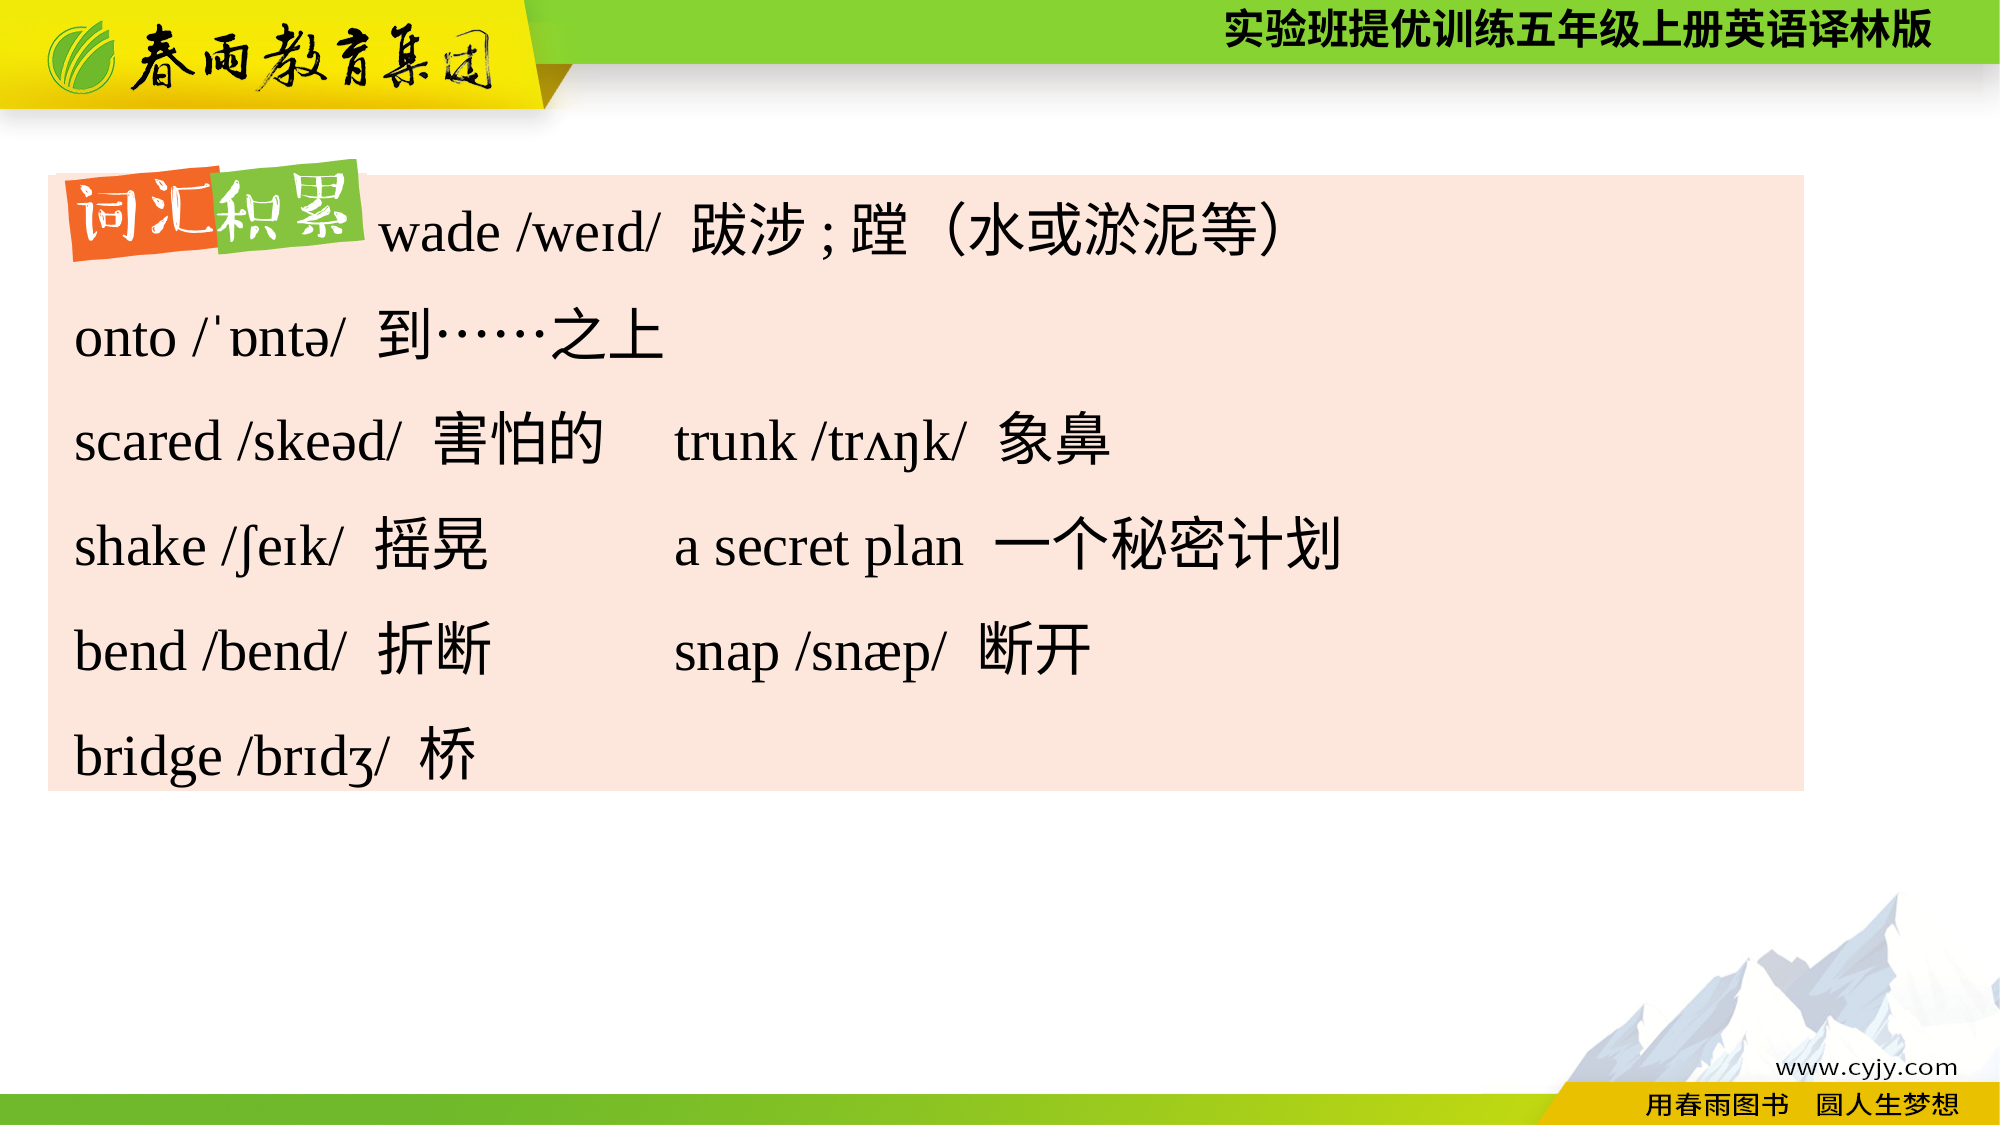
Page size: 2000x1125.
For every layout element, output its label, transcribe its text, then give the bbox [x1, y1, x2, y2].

picture [0, 0, 2000, 1125]
list wade /weɪd/ 跋涉;蹚（水或淤泥等） onto /ˈɒntə/ 到……之上 scared /skeəd/ 害怕的 trunk /trʌŋk/ 象鼻 shake /ʃeɪk/ 摇晃 a secret plan 一个秘密计划 bend /bend/ 折断 snap /snæp/ 断开 bridge /brɪdʒ/ 桥 [59, 150, 1944, 802]
